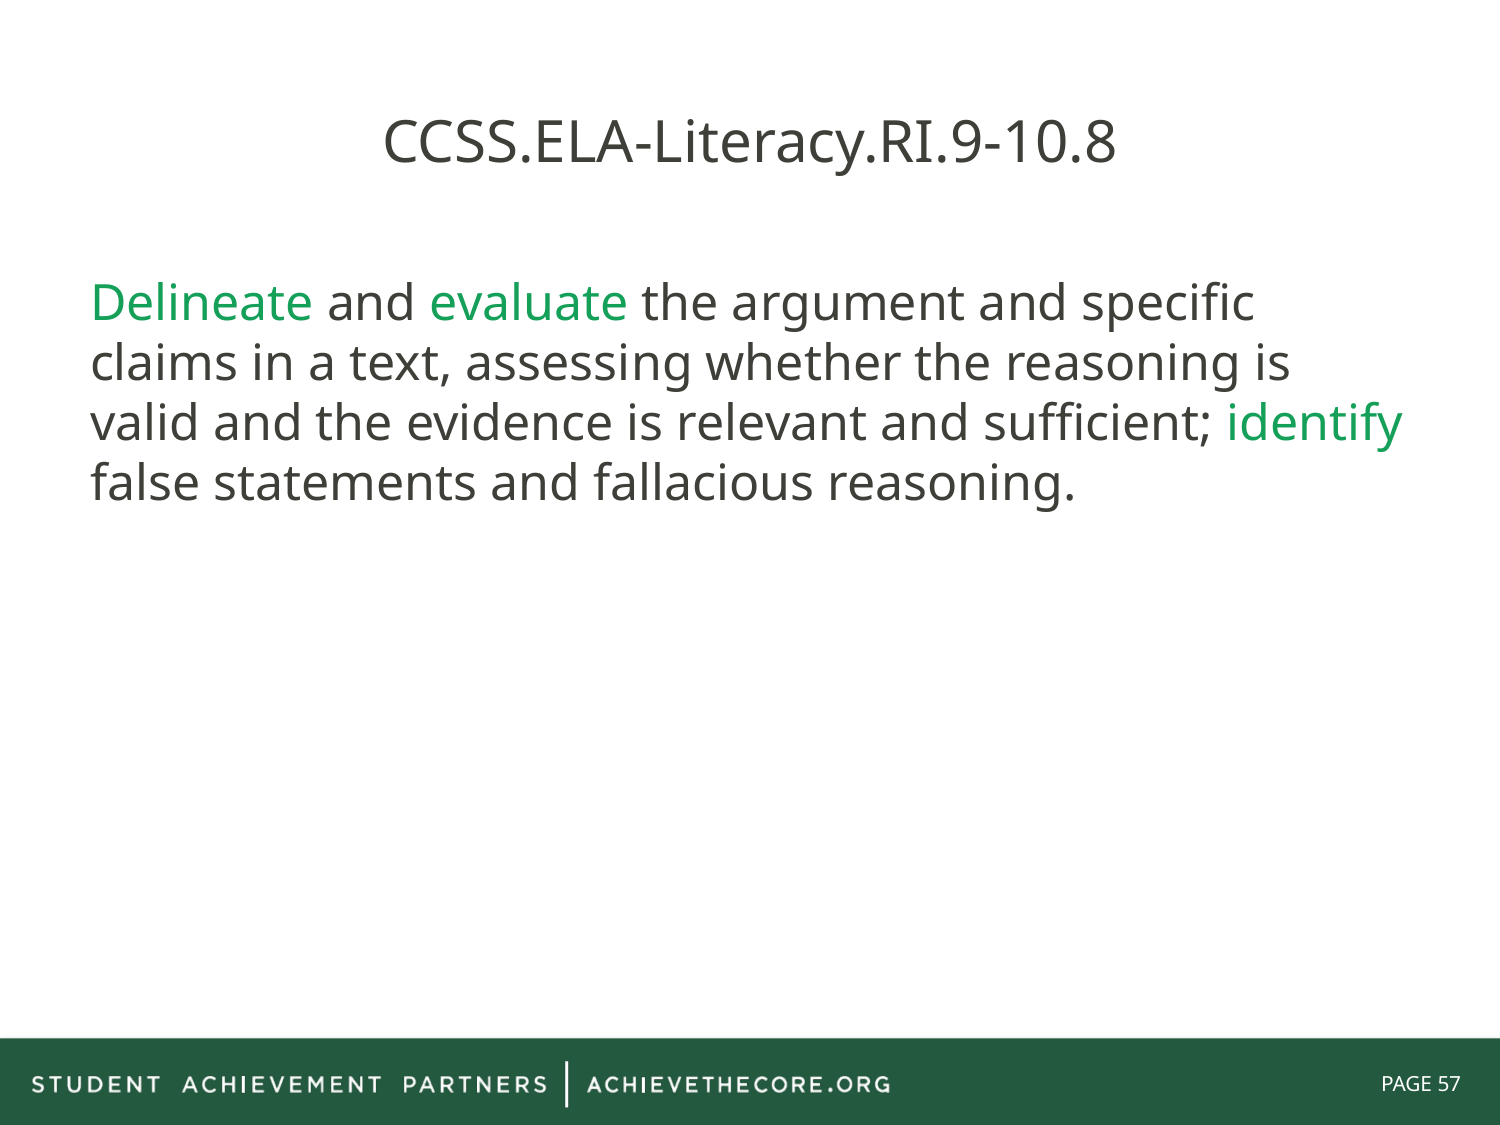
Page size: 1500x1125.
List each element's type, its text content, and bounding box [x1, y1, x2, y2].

title CCSS.ELA-Literacy.RI.9-10.8 [75, 45, 1425, 233]
list Delineate and evaluate the argument and specific claims in a text, assessing whether the reasoning is valid and the evidence is relevant and sufficient; identify false statements and fallacious reasoning. [75, 262, 1425, 1005]
